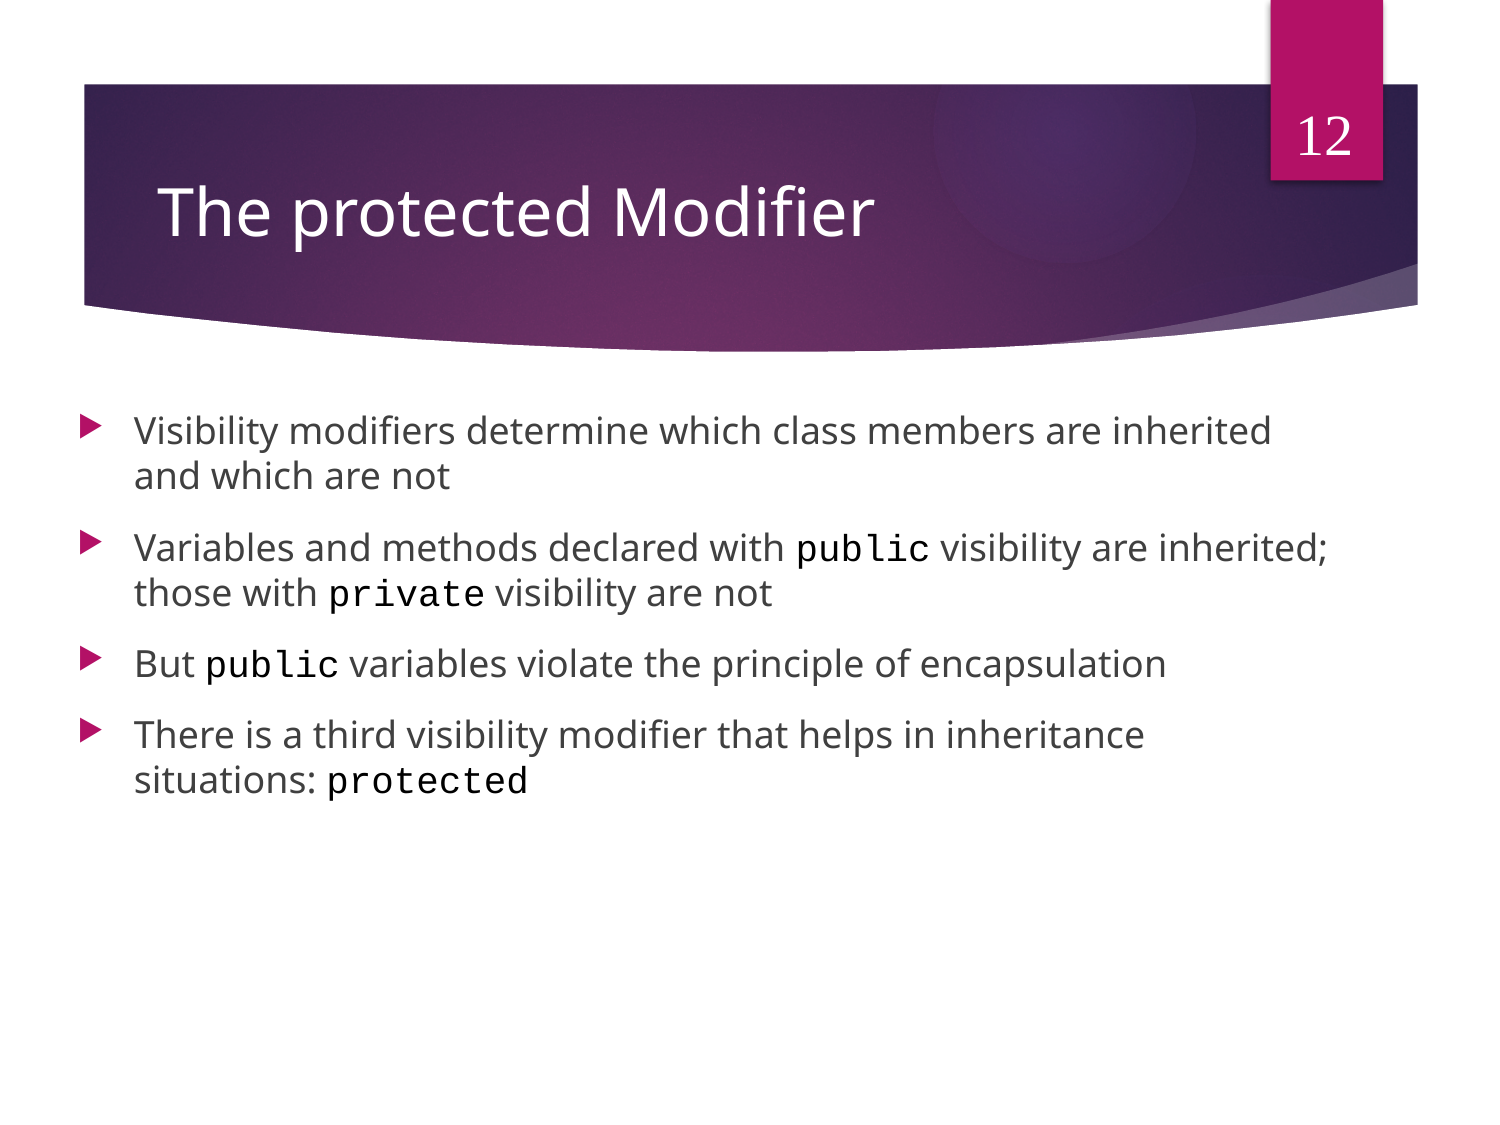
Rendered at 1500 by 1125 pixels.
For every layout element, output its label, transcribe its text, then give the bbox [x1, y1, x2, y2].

slide_number 12 [1259, 48, 1390, 175]
title The protected Modifier [141, 152, 1183, 269]
list Visibility modifiers determine which class members are inherited and which are not Variables and methods declared with public visibility are inherited; those with private visibility are not But public variables violate the principle of encapsulation There is a third visibility modifier that helps in inheritance situations: protected [62, 399, 1352, 980]
